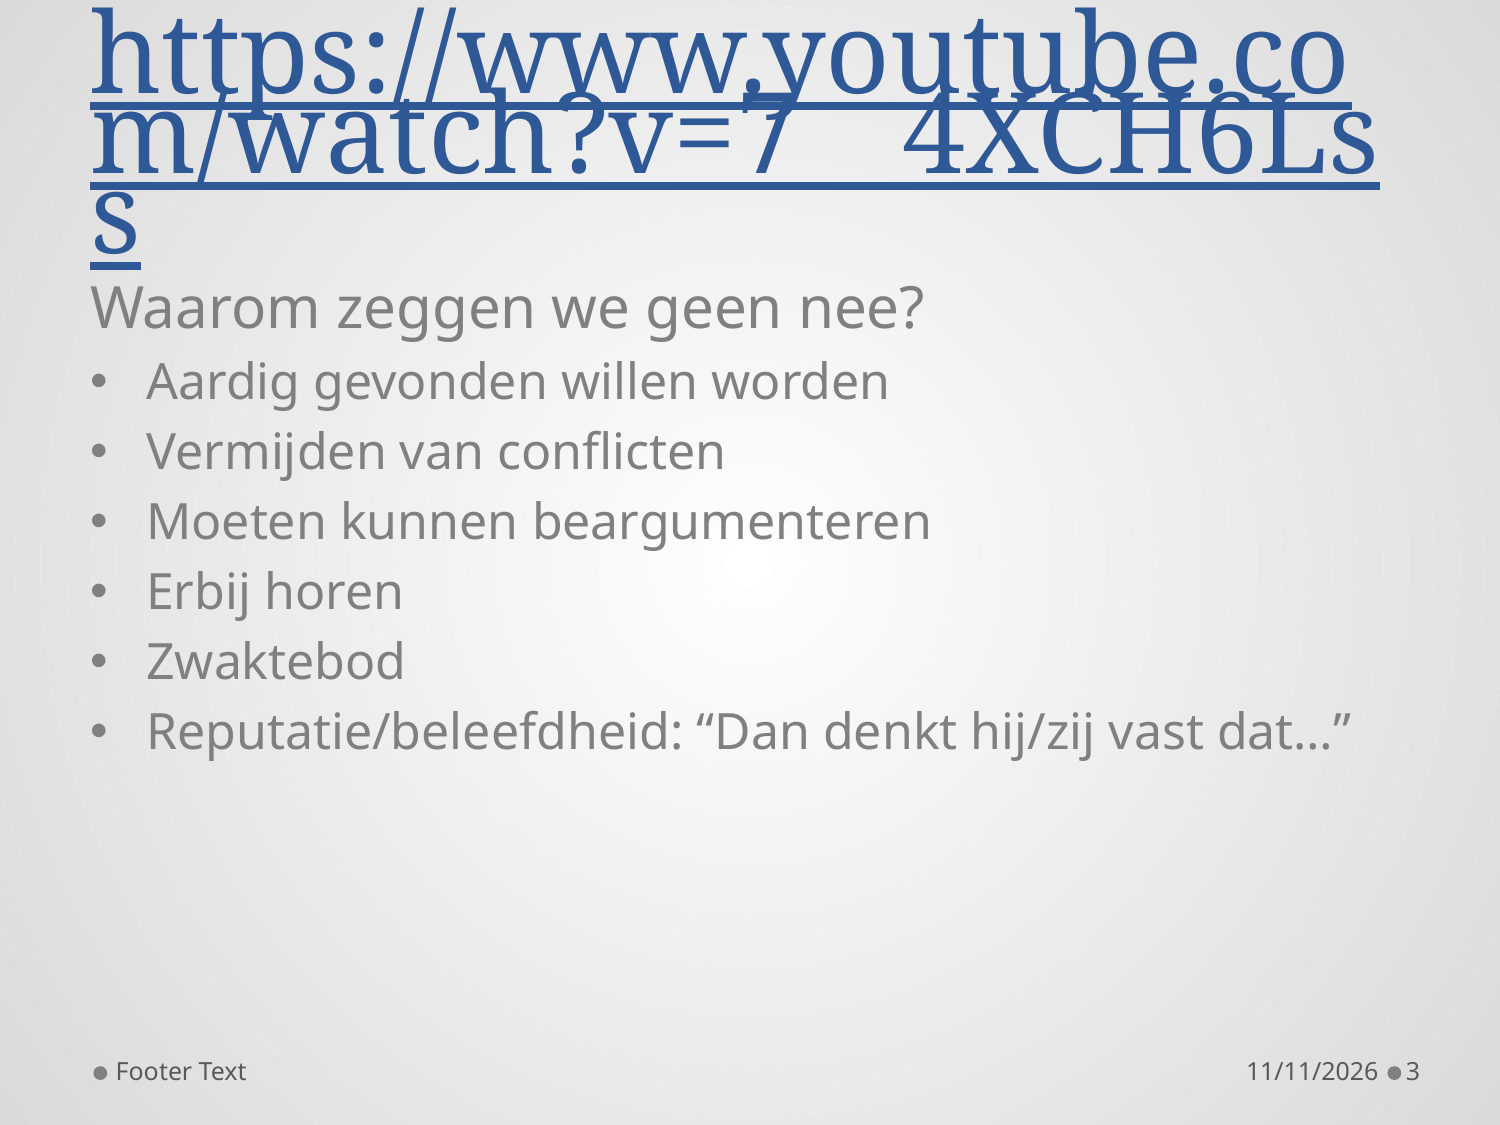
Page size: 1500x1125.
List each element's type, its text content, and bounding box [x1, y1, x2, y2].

list Waarom zeggen we geen nee? Aardig gevonden willen worden Vermijden van conflicten Moeten kunnen beargumenteren Erbij horen Zwaktebod Reputatie/beleefdheid: “Dan denkt hij/zij vast dat…” [75, 262, 1425, 1005]
slide_number 3 [1401, 1042, 1494, 1103]
title https://www.youtube.com/watch?v=7__4XCH6Lss [75, 0, 1425, 262]
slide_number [1043, 1042, 1386, 1103]
footer Footer Text [108, 1042, 576, 1103]
